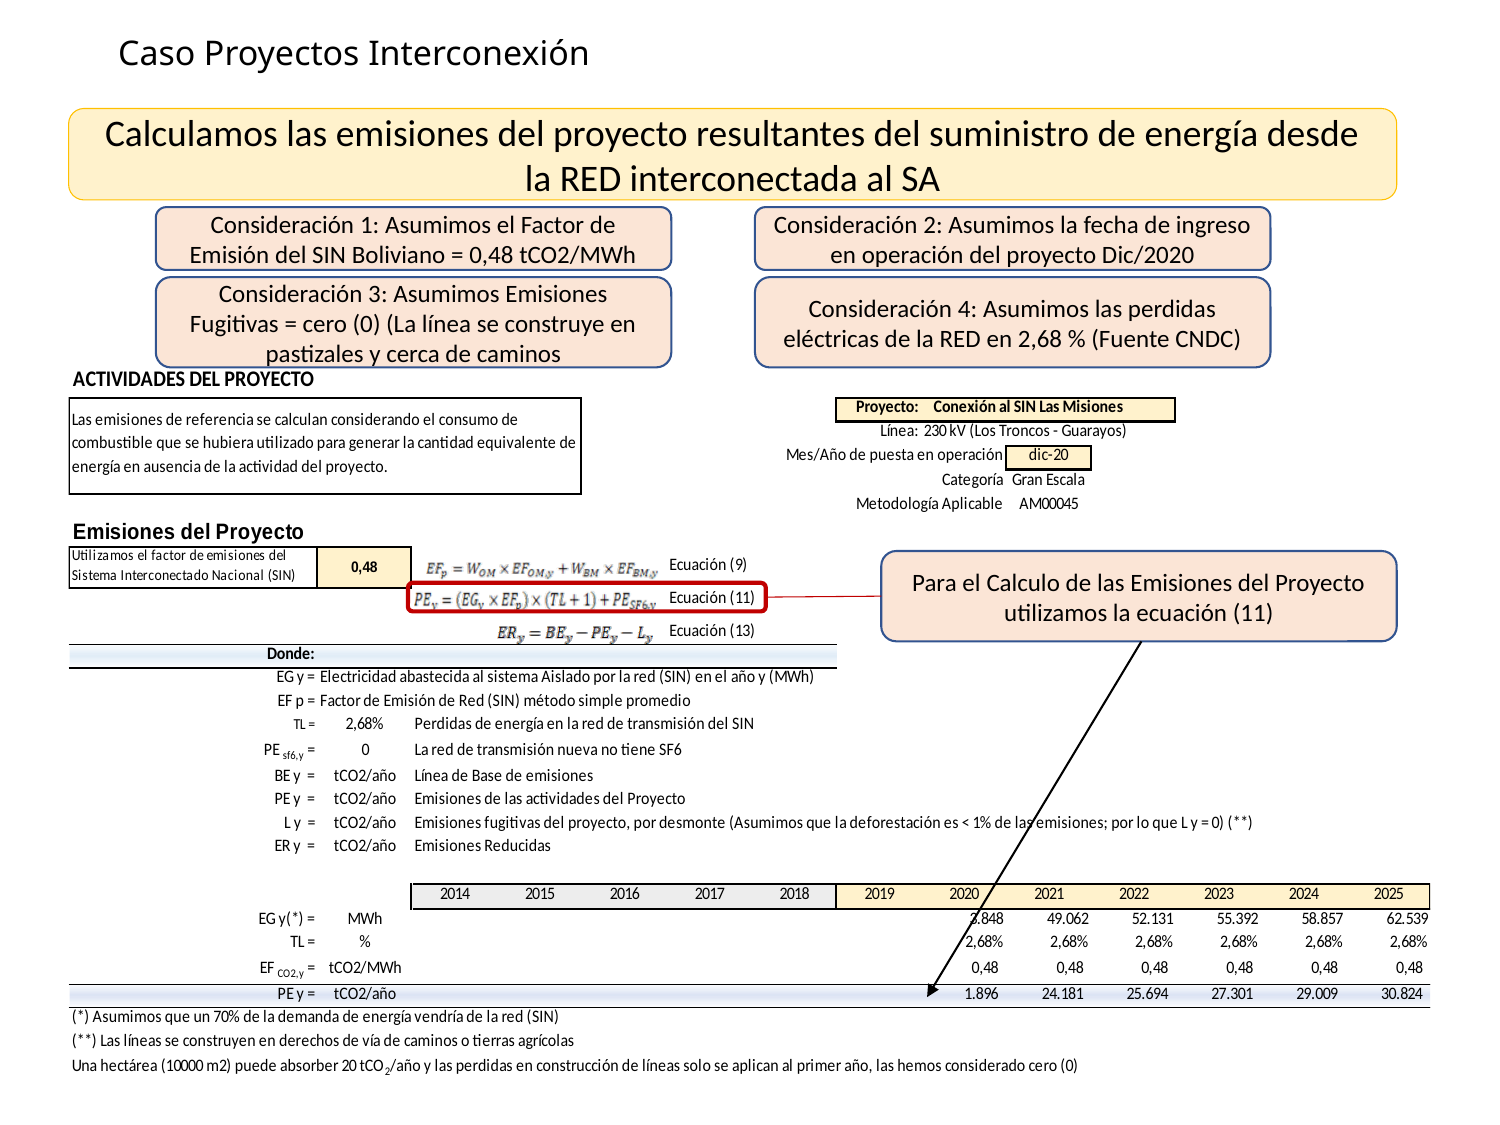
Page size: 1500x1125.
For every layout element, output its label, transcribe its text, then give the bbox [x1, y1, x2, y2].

picture [68, 367, 1432, 1084]
text_box Consideración 3: Asumimos Emisiones Fugitivas = cero (0) (La línea se construye en pastizales y cerca de caminos [154, 276, 673, 367]
text_box Consideración 2: Asumimos la fecha de ingreso en operación del proyecto Dic/2020 [753, 206, 1272, 271]
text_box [927, 641, 1142, 998]
text_box Consideración 4: Asumimos las perdidas eléctricas de la RED en 2,68 % (Fuente CNDC) [753, 276, 1272, 367]
text_box Calculamos las emisiones del proyecto resultantes del suministro de energía desde la RED interconectada al SA [68, 107, 1398, 201]
title Caso Proyectos Interconexión [103, 28, 1397, 81]
text_box Consideración 1: Asumimos el Factor de Emisión del SIN Boliviano = 0,48 tCO2/MWh [154, 206, 673, 271]
